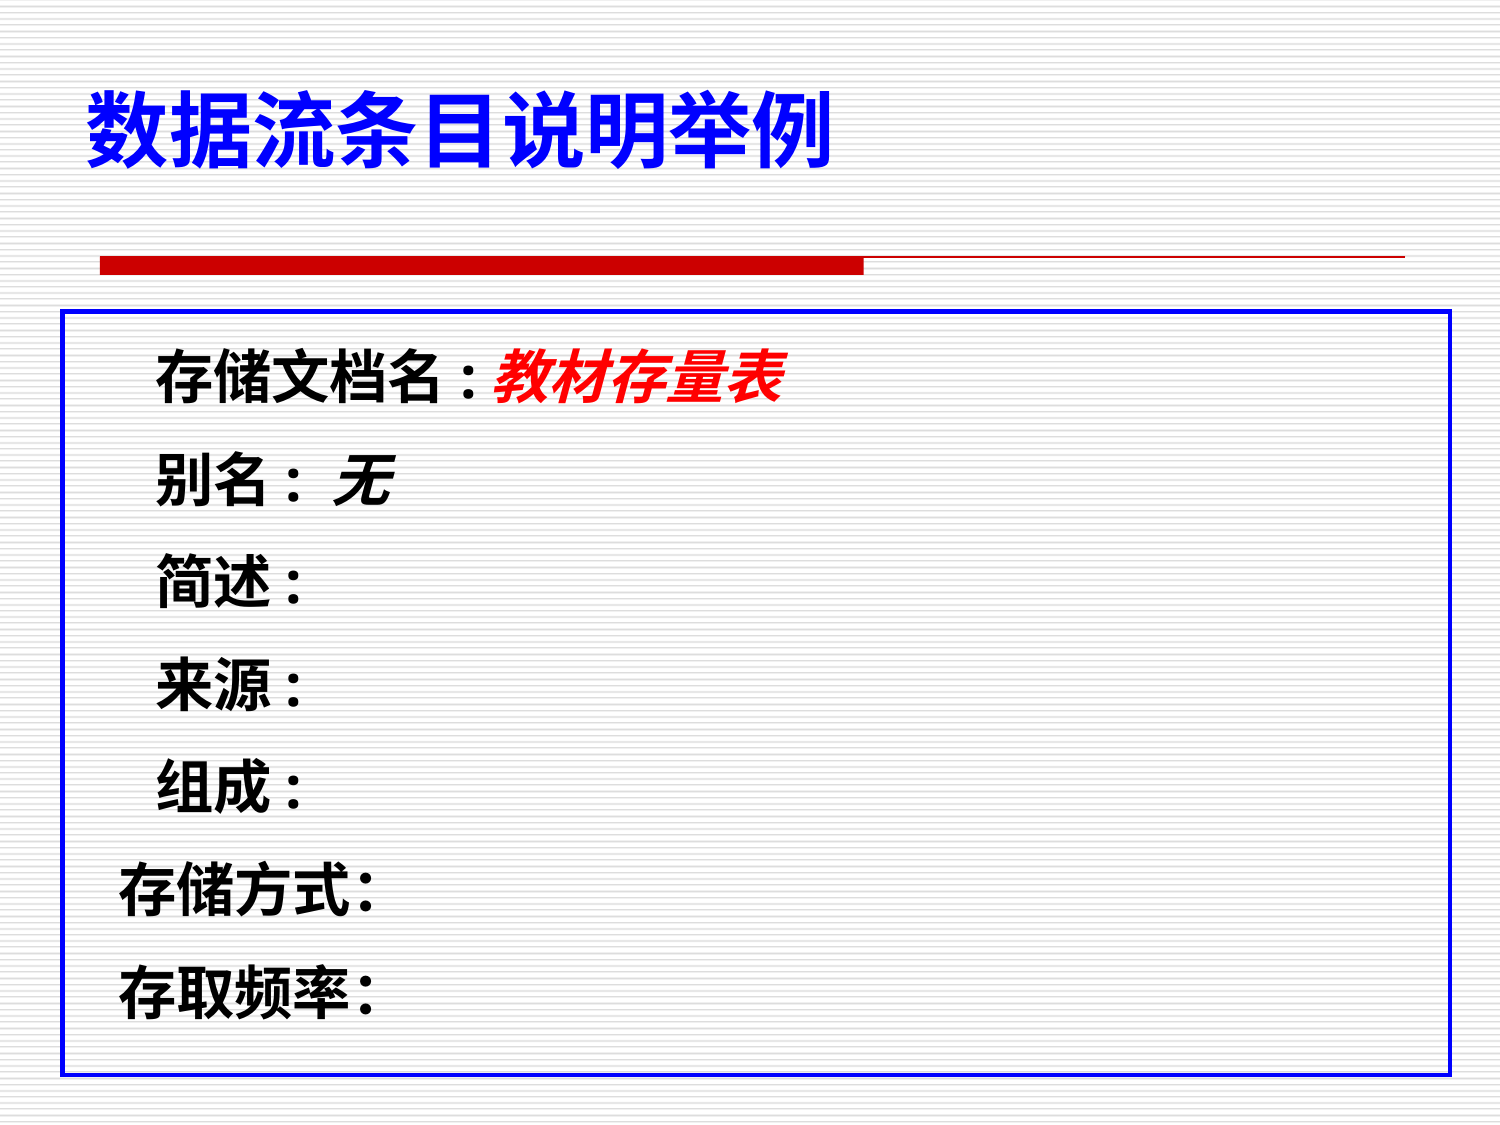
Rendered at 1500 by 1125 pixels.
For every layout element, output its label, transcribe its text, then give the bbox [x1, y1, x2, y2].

picture [0, 0, 1500, 1125]
text_box 数据流条目说明举例 [70, 45, 1434, 212]
text_box 存储文档名:教材存量表 别名: 无 简述: 来源: 组成: 存储方式： 存取频率： [62, 311, 1450, 1075]
